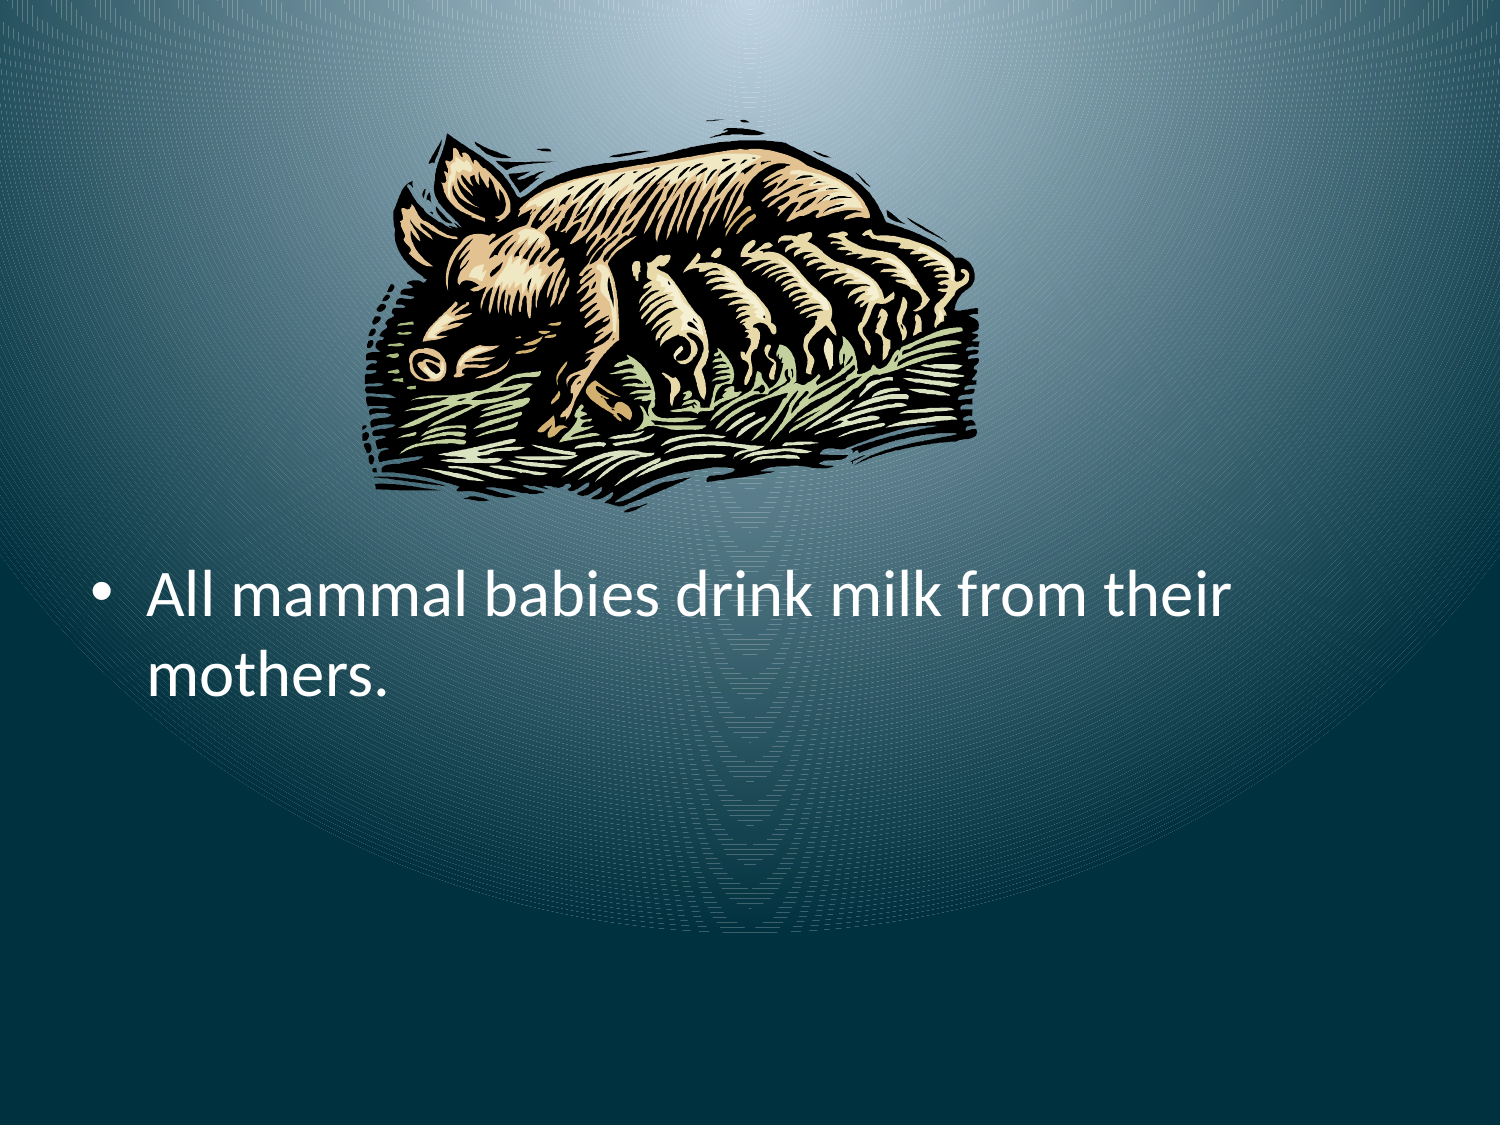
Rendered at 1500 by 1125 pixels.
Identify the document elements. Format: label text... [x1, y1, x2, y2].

list All mammal babies drink milk from their mothers. [75, 262, 1425, 1005]
picture [362, 112, 987, 520]
